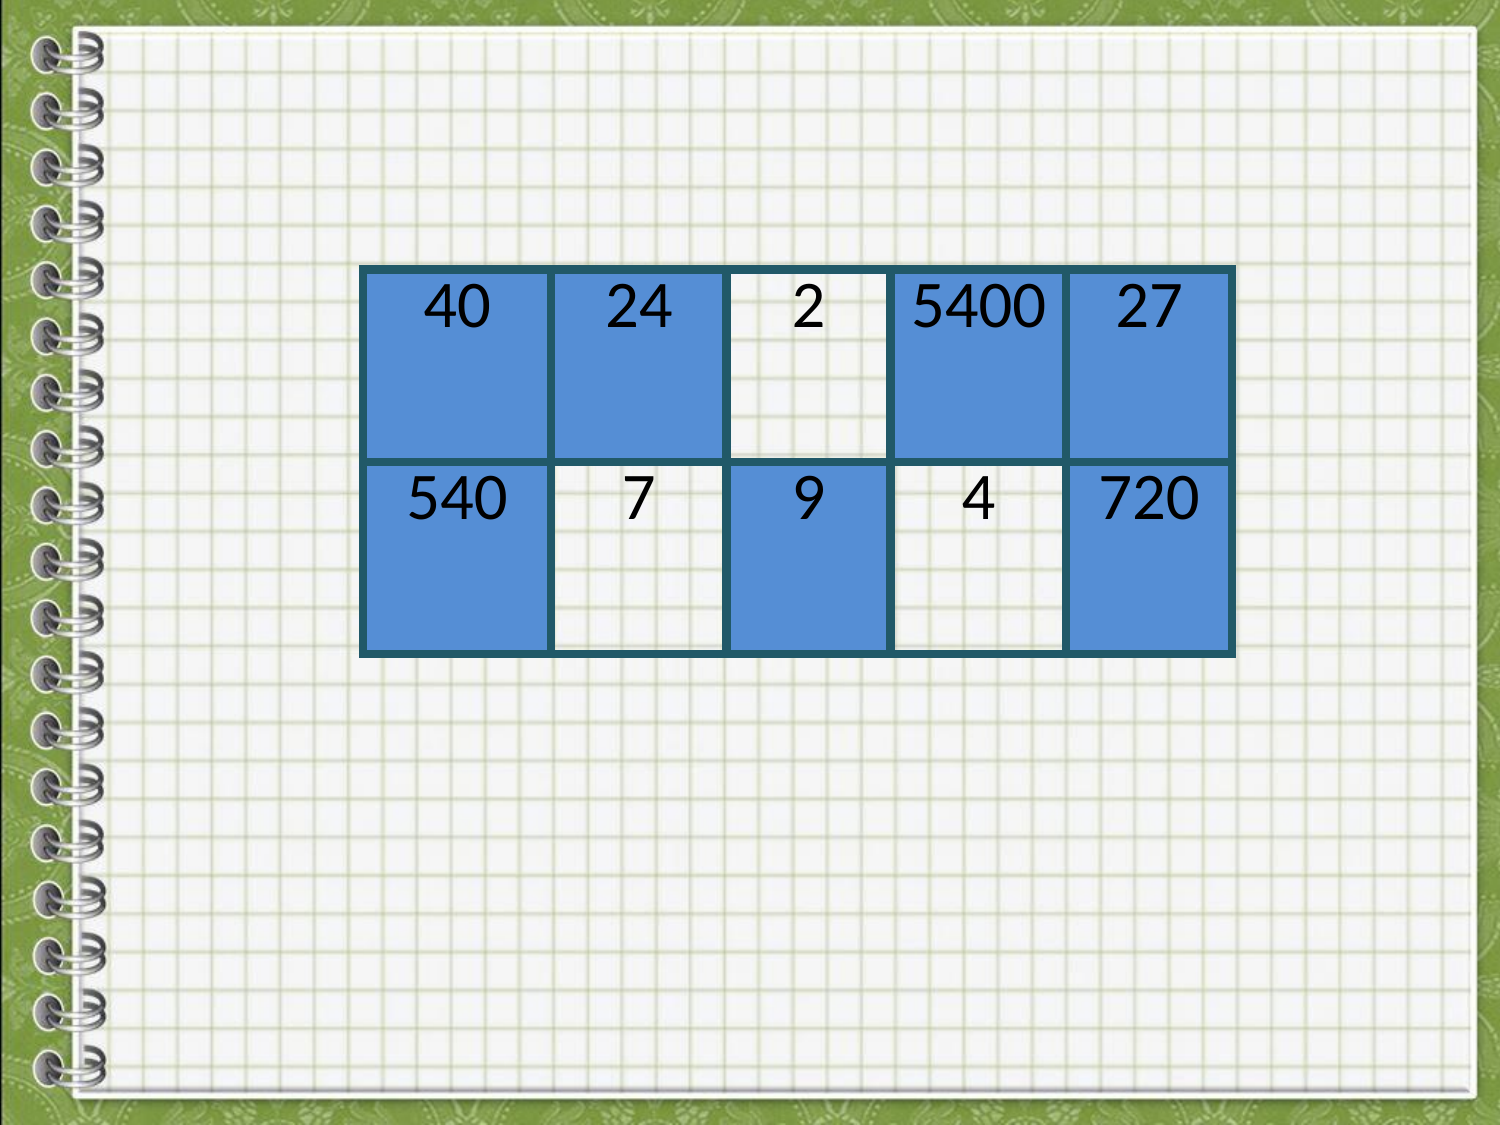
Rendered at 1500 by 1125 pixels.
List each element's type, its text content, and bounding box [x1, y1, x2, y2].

table_header 27 [1070, 274, 1228, 458]
table_cell 9 [731, 466, 886, 650]
table_cell 4 [895, 466, 1062, 650]
table_header 24 [555, 274, 722, 458]
table_cell 720 [1070, 466, 1228, 650]
picture [0, 0, 1500, 1125]
table_cell 7 [555, 466, 722, 650]
table_header 5400 [895, 274, 1062, 458]
table_cell 540 [367, 466, 547, 650]
table_header 2 [731, 274, 886, 458]
table_header 40 [367, 274, 547, 458]
